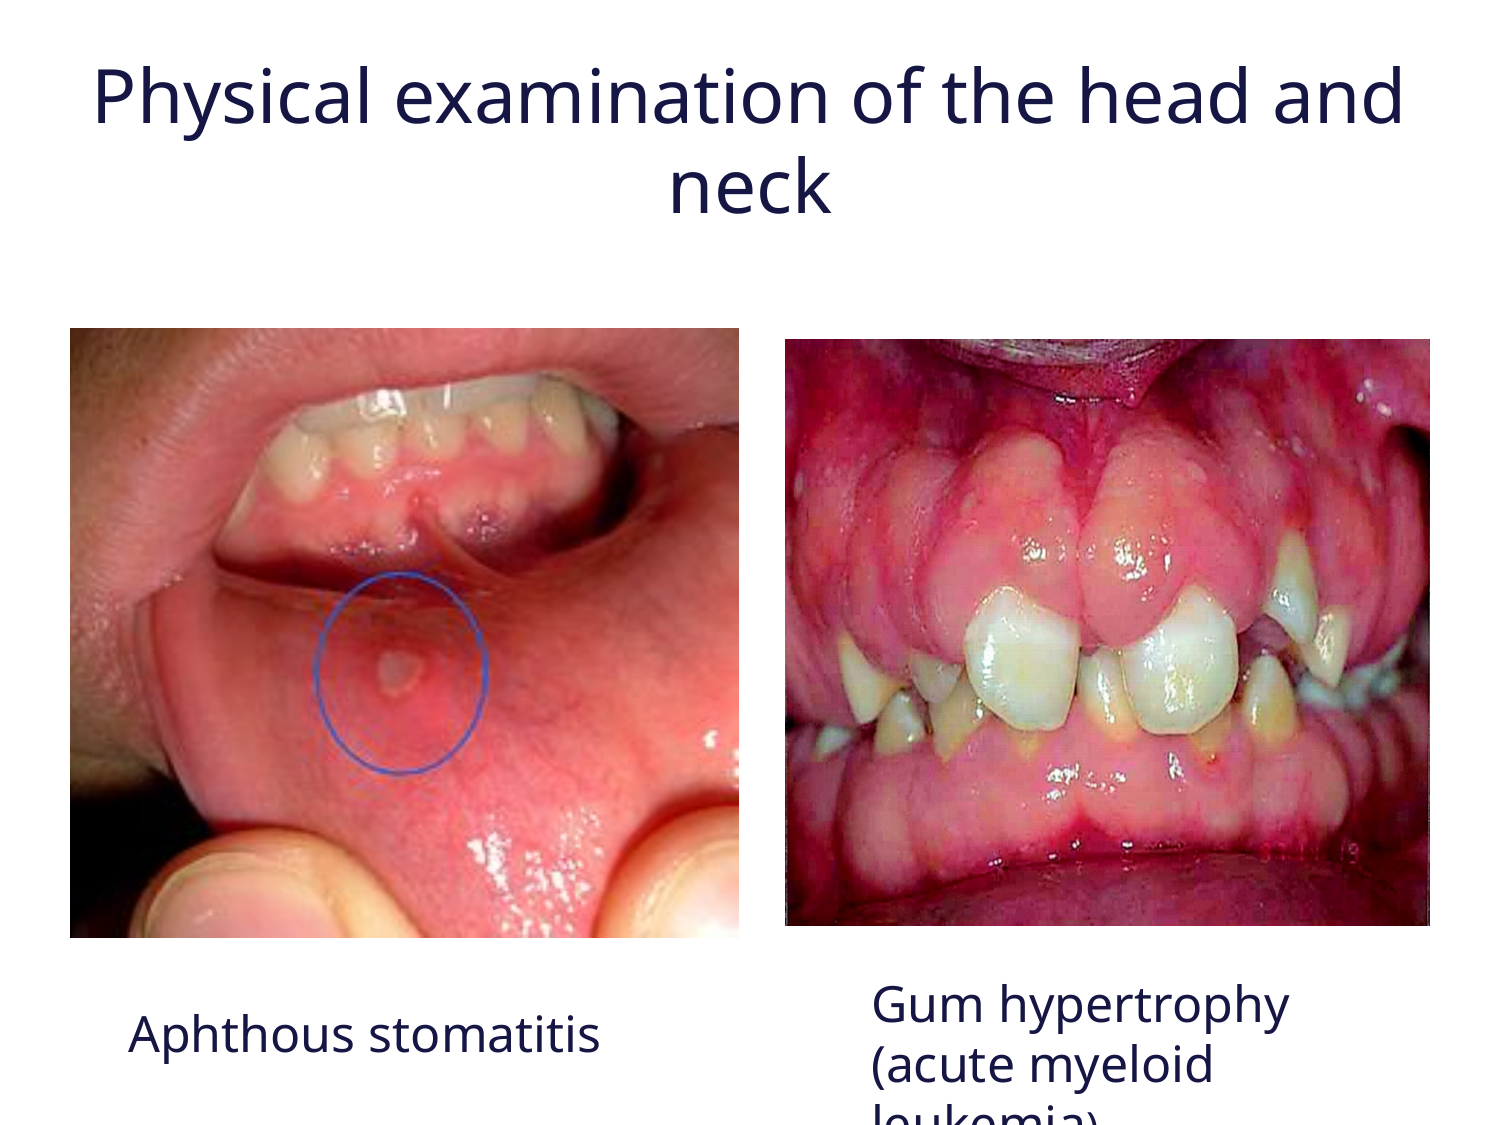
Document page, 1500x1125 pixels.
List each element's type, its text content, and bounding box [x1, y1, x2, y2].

picture [784, 339, 1430, 926]
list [70, 327, 739, 938]
text_box Aphthous stomatitis [113, 995, 617, 1070]
text_box Gum hypertrophy (acute myeloid leukemia) [856, 964, 1459, 1125]
title Physical examination of the head and neck [74, 44, 1426, 233]
